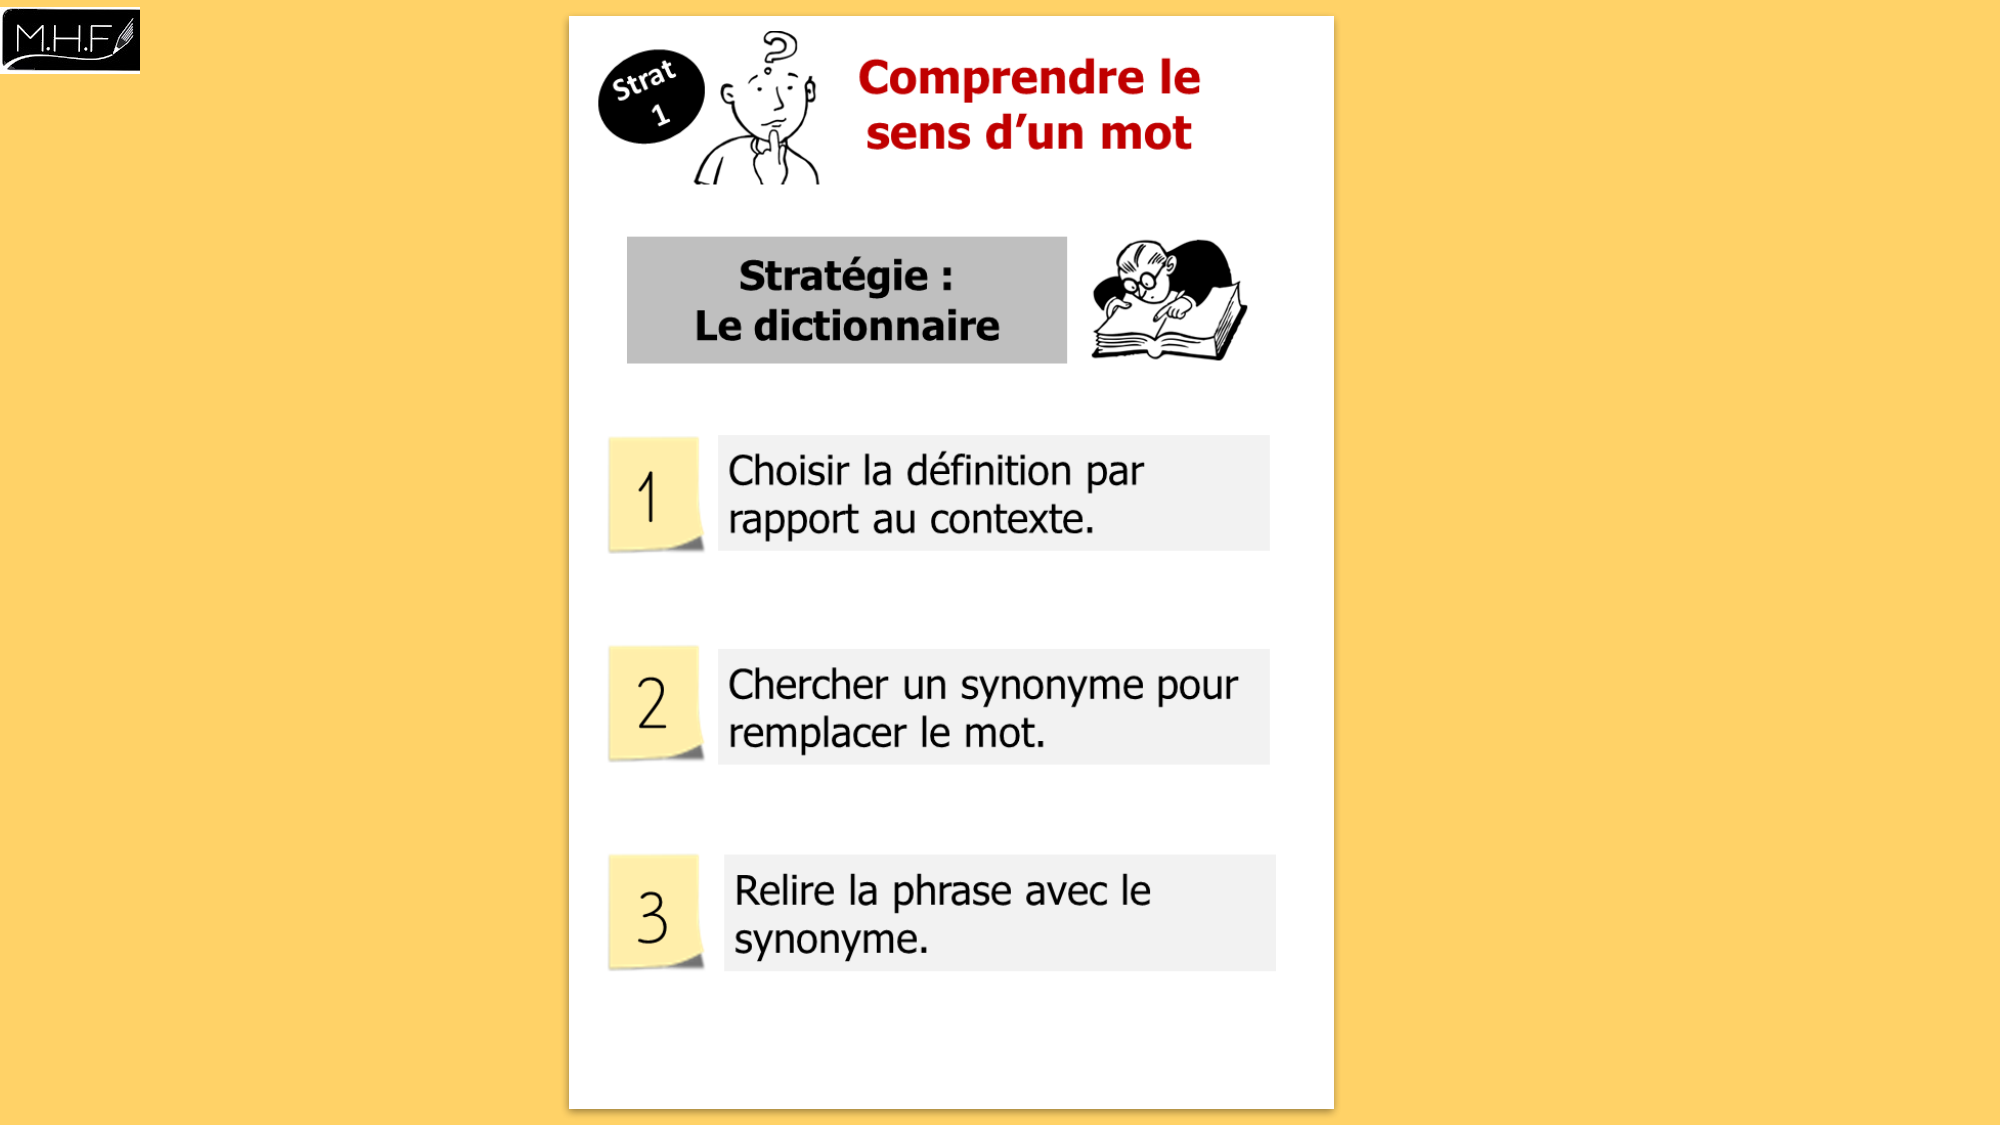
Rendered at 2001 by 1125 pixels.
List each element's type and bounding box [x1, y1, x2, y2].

picture [0, 7, 140, 74]
picture [583, 30, 1320, 1094]
